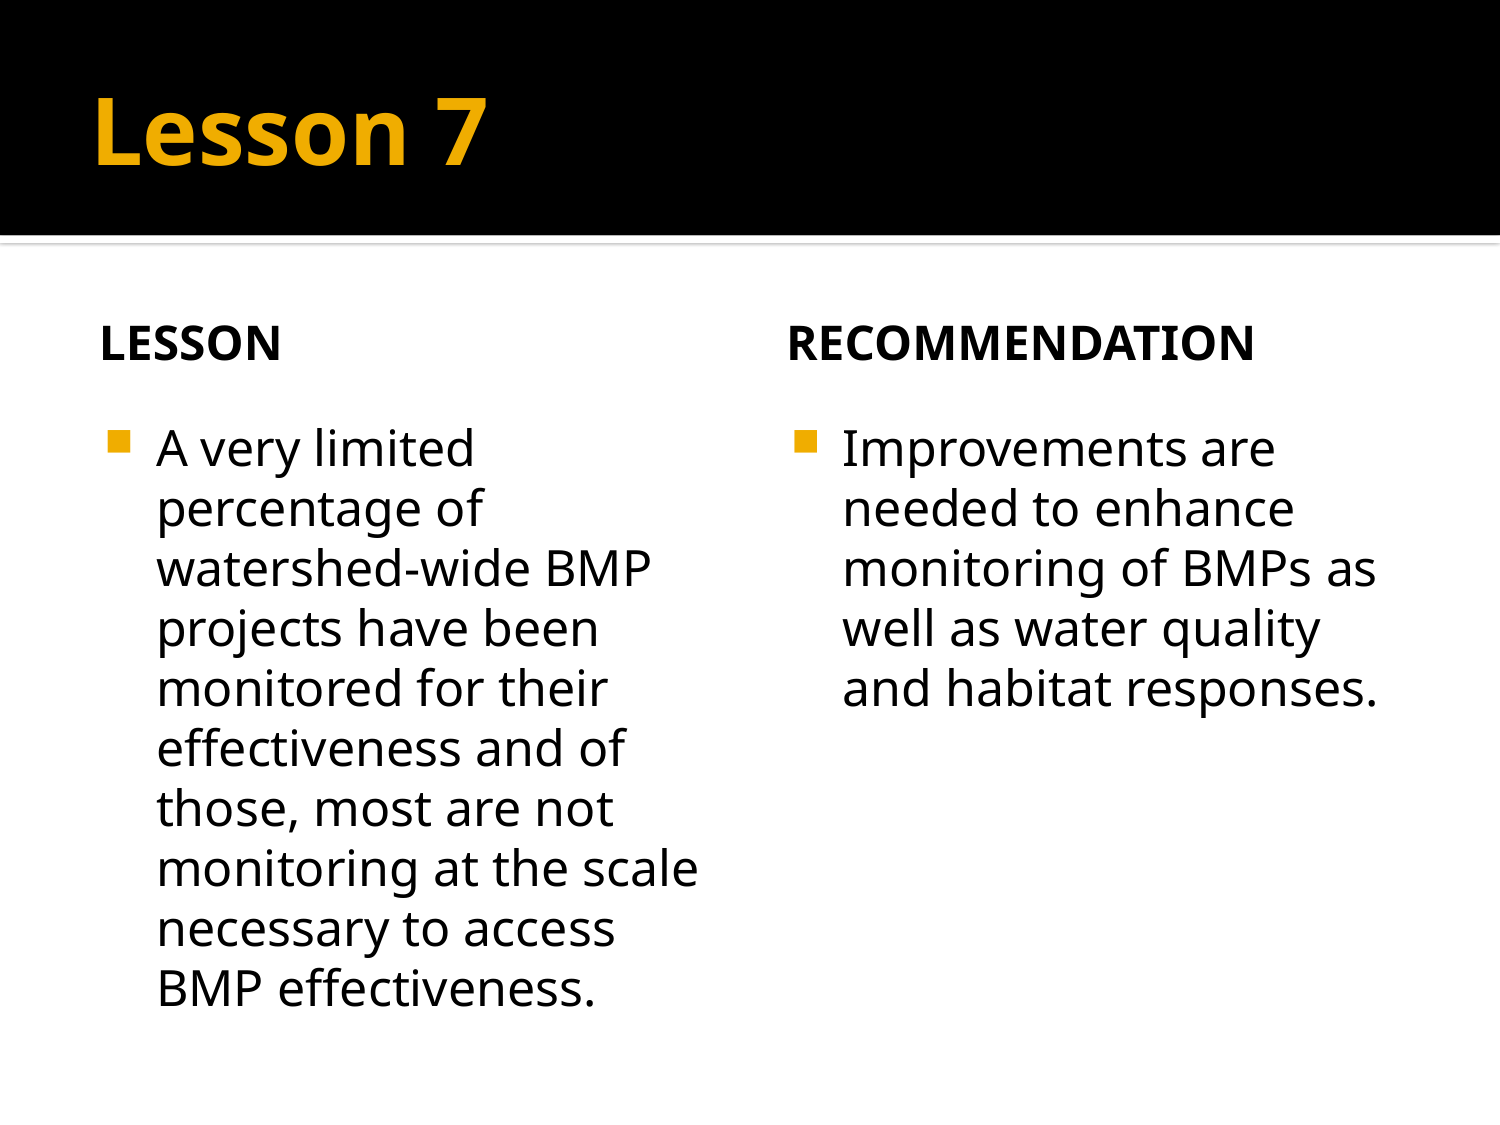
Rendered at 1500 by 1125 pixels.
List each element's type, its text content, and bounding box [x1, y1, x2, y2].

list Lesson [75, 278, 738, 396]
list Improvements are needed to enhance monitoring of BMPs as well as water quality and habitat responses. [761, 401, 1425, 1050]
title Lesson 7 [75, 24, 1425, 231]
list Recommendation [761, 278, 1425, 396]
list A very limited percentage of watershed-wide BMP projects have been monitored for their effectiveness and of those, most are not monitoring at the scale necessary to access BMP effectiveness. [75, 401, 738, 1050]
